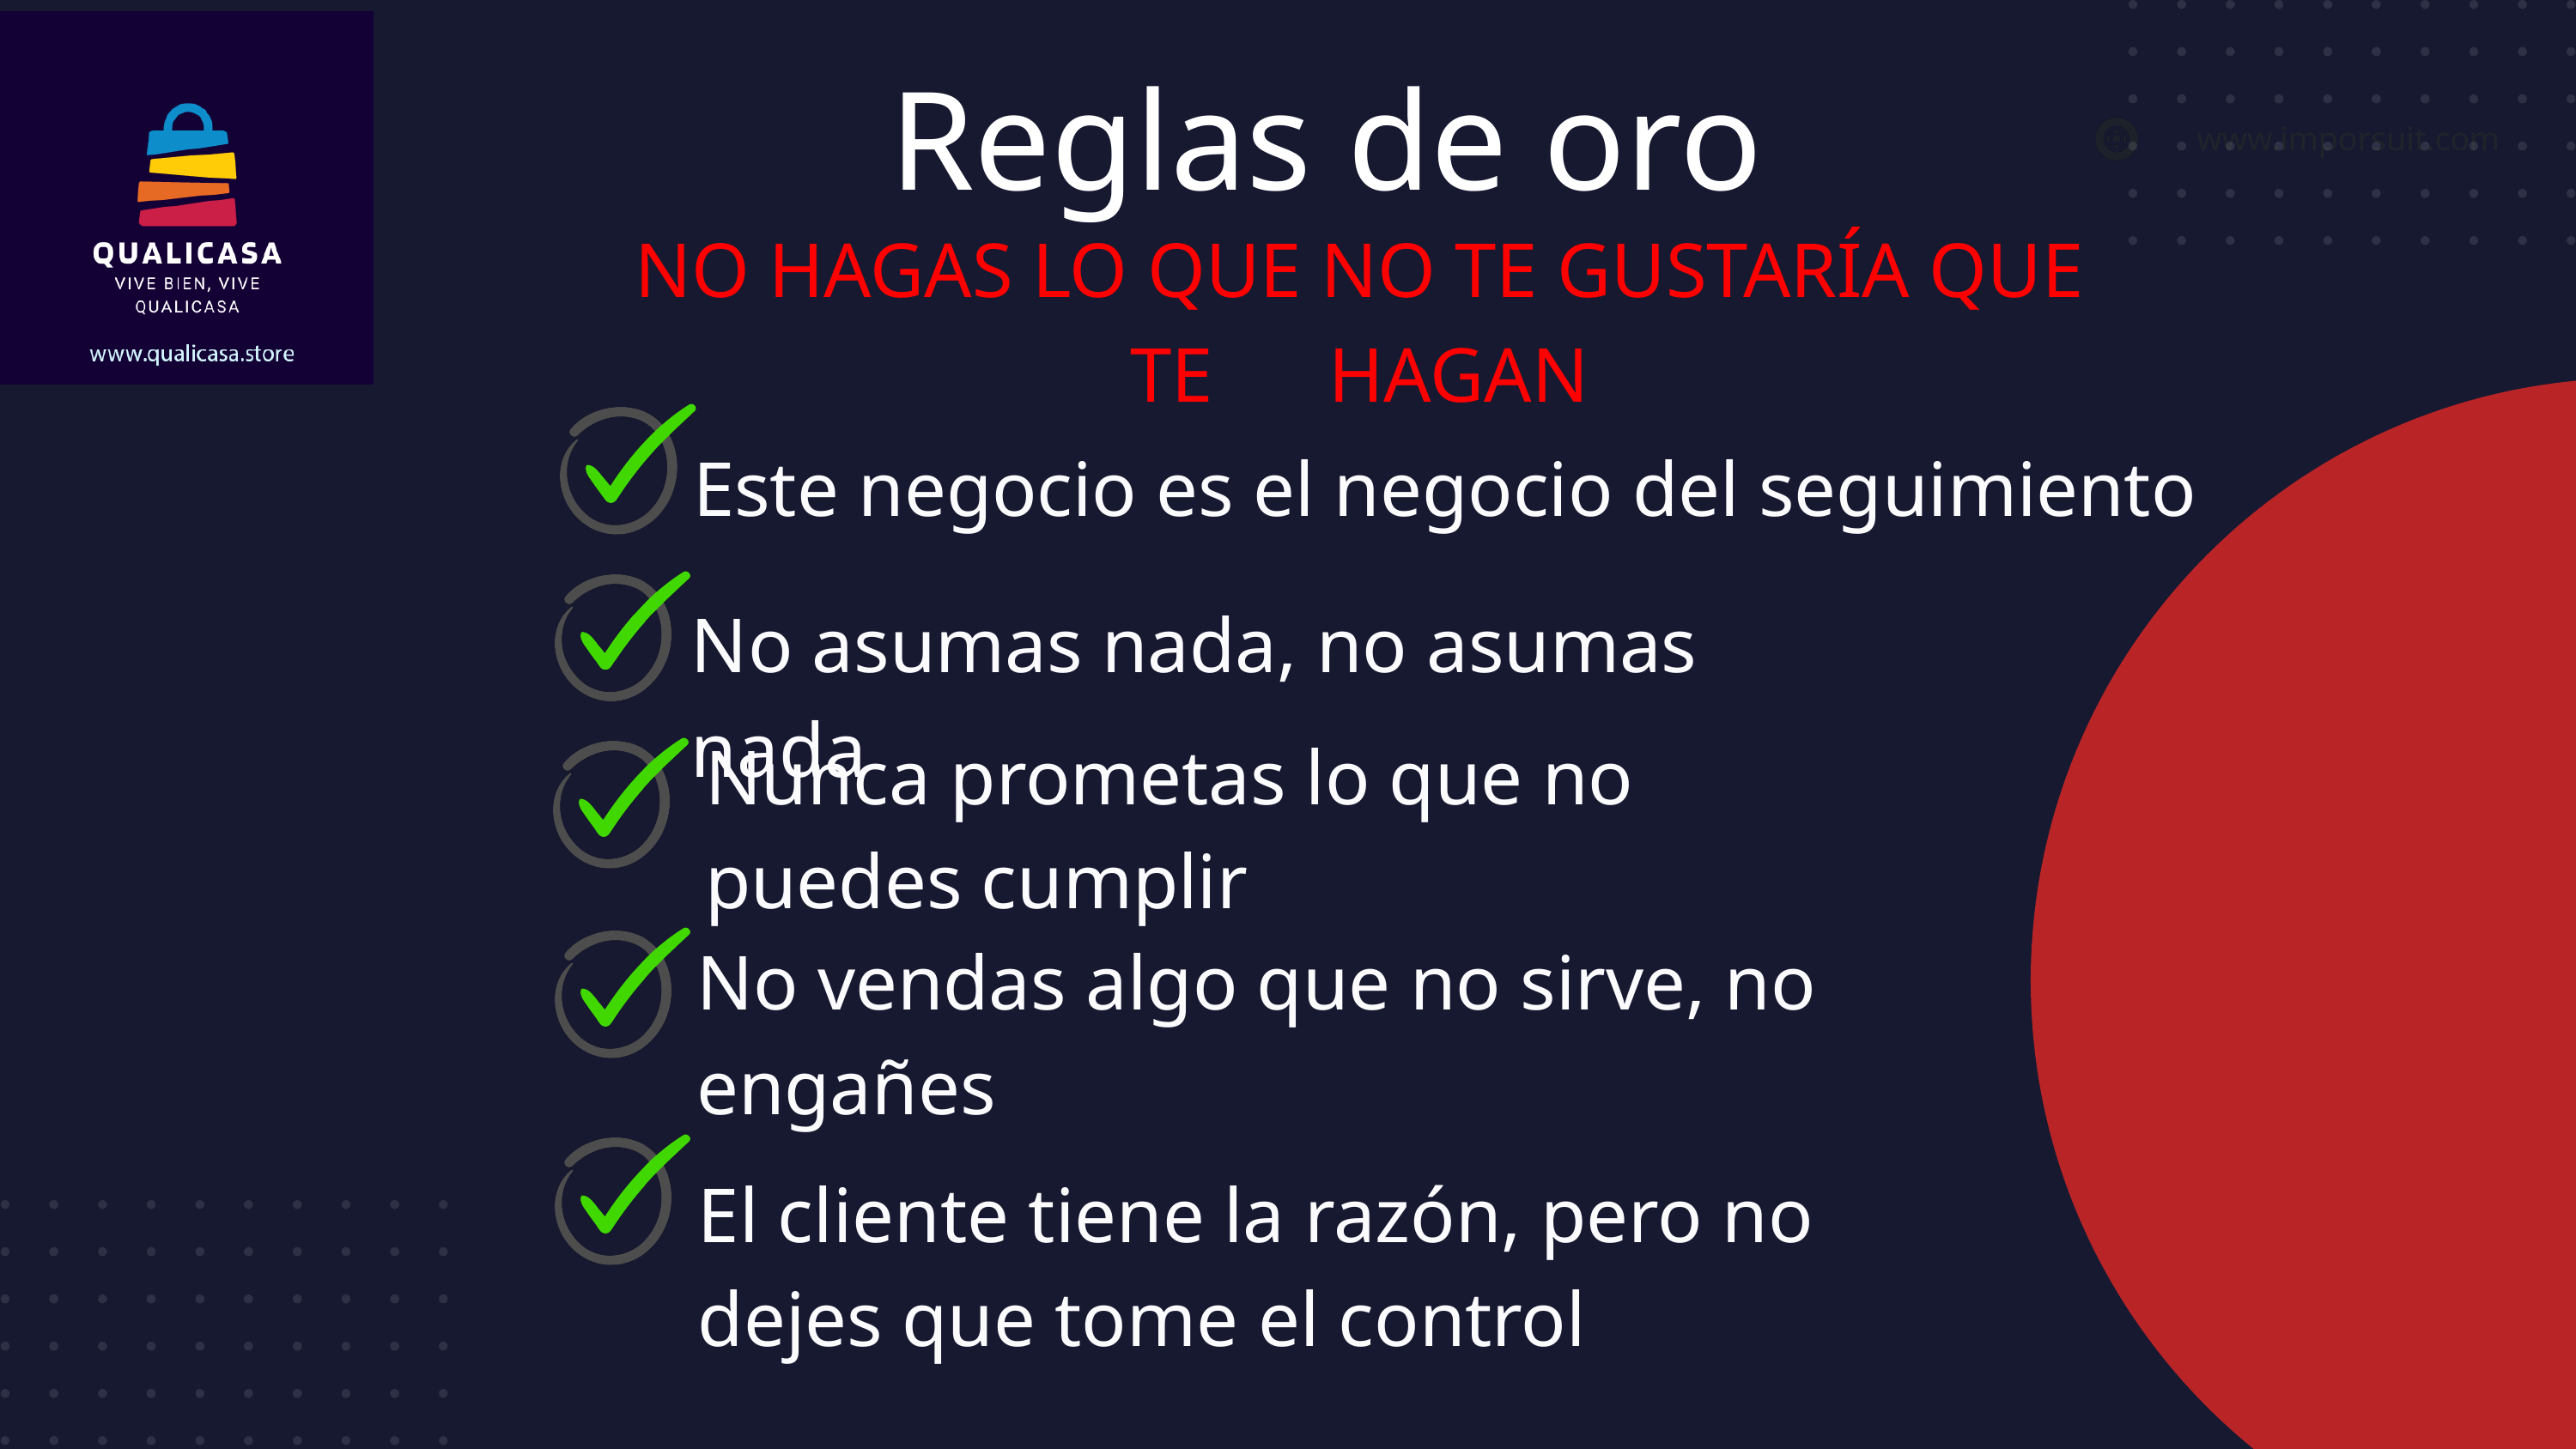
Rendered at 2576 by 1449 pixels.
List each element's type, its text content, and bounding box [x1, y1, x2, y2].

text_box [0, 1199, 448, 1446]
text_box [550, 1131, 693, 1271]
text_box NO HAGAS LO QUE NO TE GUSTARÍA QUE TE HAGAN [606, 208, 2112, 417]
text_box No asumas nada, no asumas nada [690, 583, 1860, 792]
text_box [550, 924, 693, 1064]
text_box [2128, 0, 2576, 246]
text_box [2030, 378, 2576, 1449]
text_box No vendas algo que no sirve, no engañes [696, 920, 1866, 1130]
text_box Reglas de oro [431, 29, 2221, 218]
text_box Este negocio es el negocio del seguimiento [699, 427, 2025, 531]
text_box [555, 400, 699, 541]
text_box [550, 567, 693, 708]
text_box [548, 734, 691, 875]
text_box El cliente tiene la razón, pero no dejes que tome el control [698, 1152, 1867, 1362]
picture [0, 11, 374, 385]
text_box Nunca prometas lo que no puedes cumplir [705, 714, 1874, 924]
